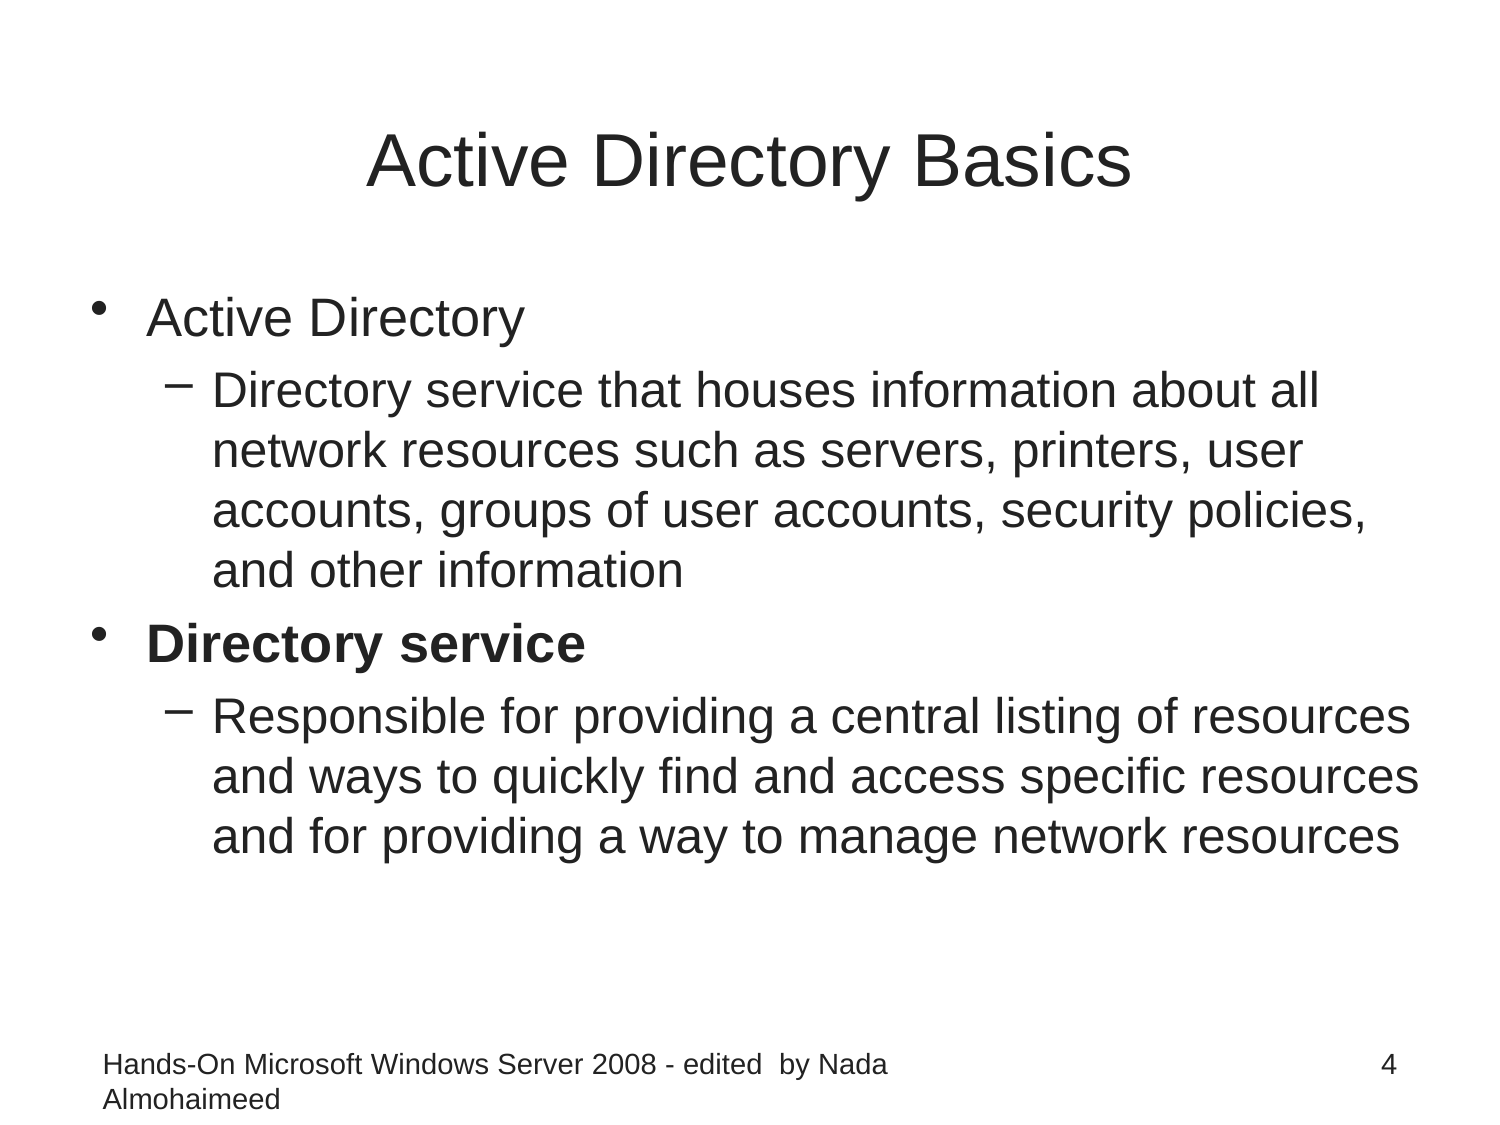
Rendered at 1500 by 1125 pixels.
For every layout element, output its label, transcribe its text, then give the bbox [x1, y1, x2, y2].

slide_number 4 [1074, 1037, 1413, 1101]
title Active Directory Basics [87, 62, 1413, 251]
footer Hands-On Microsoft Windows Server 2008 - edited by Nada Almohaimeed [87, 1037, 1051, 1101]
list Active Directory Directory service that houses information about all network resources such as servers, printers, user accounts, groups of user accounts, security policies, and other information Directory service Responsible for providing a central listing of resources and ways to quickly find and access specific resources and for providing a way to manage network resources [74, 274, 1438, 1026]
